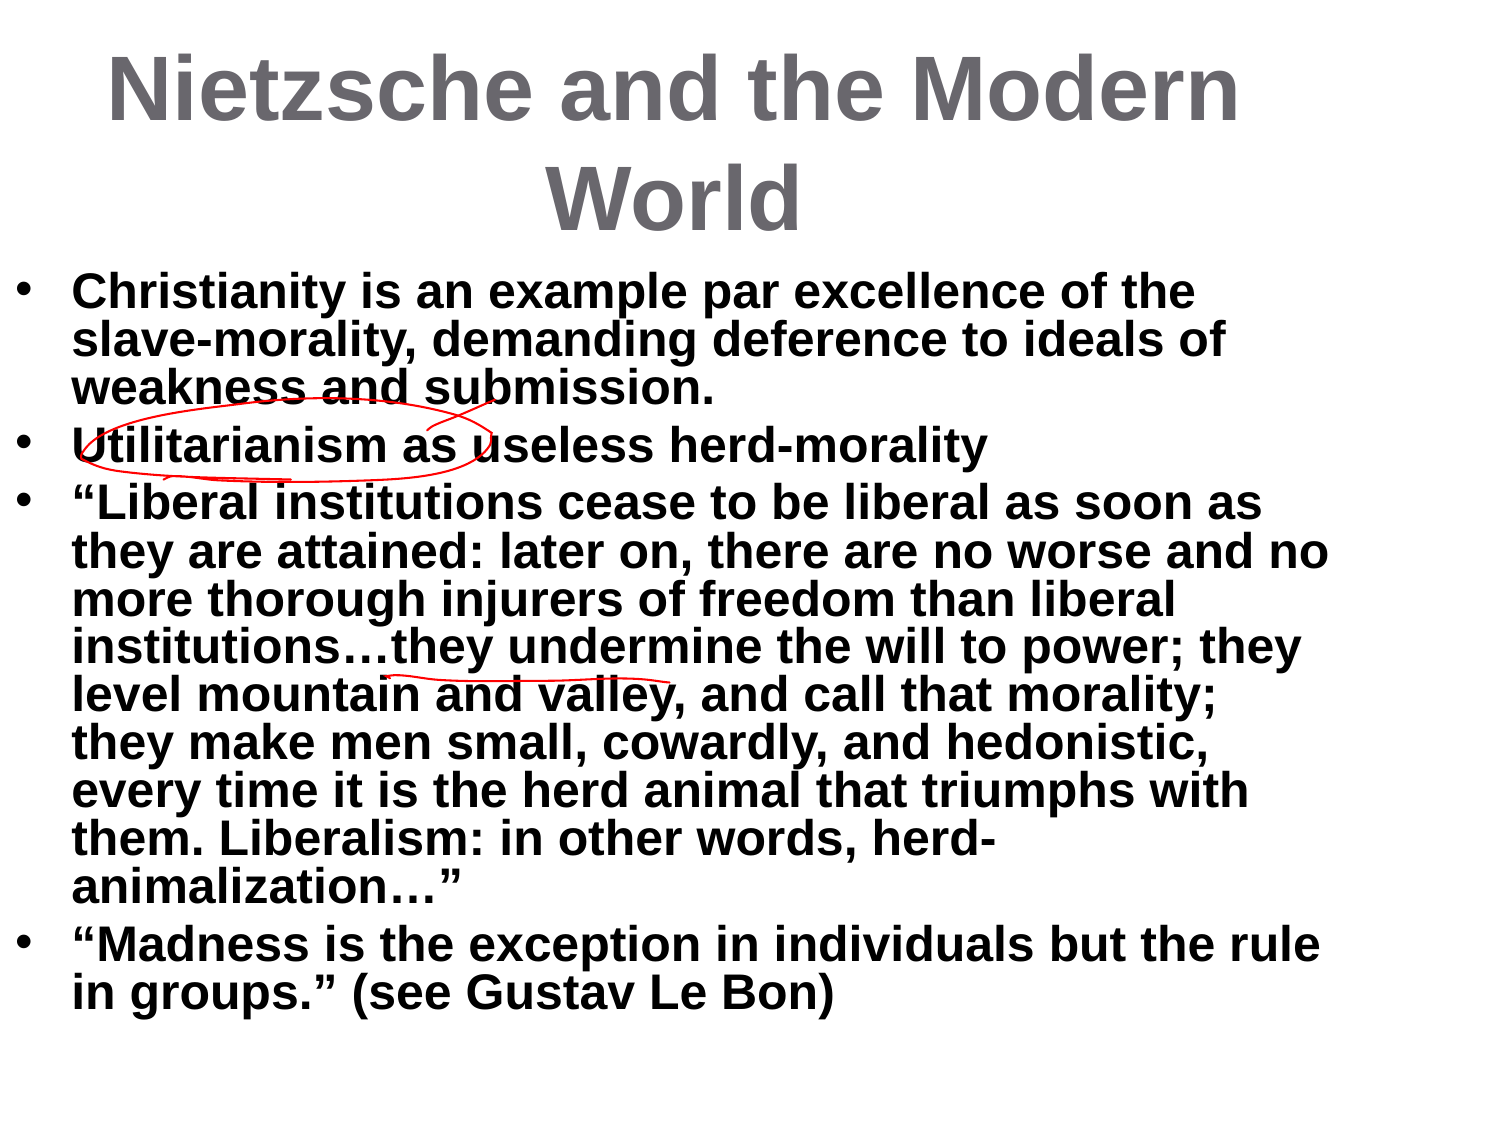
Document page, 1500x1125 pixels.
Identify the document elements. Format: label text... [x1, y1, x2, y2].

list Christianity is an example par excellence of the slave-morality, demanding deference to ideals of weakness and submission. Utilitarianism as useless herd-morality “Liberal institutions cease to be liberal as soon as they are attained: later on, there are no worse and no more thorough injurers of freedom than liberal institutions…they undermine the will to power; they level mountain and valley, and call that morality; they make men small, cowardly, and hedonistic, every time it is the herd animal that triumphs with them. Liberalism: in other words, herd-animalization…” “Madness is the exception in individuals but the rule in groups.” (see Gustav Le Bon) [0, 262, 1350, 1005]
title Nietzsche and the Modern World [0, 45, 1350, 233]
text_box [427, 399, 496, 431]
text_box [386, 675, 670, 683]
text_box [81, 398, 492, 482]
